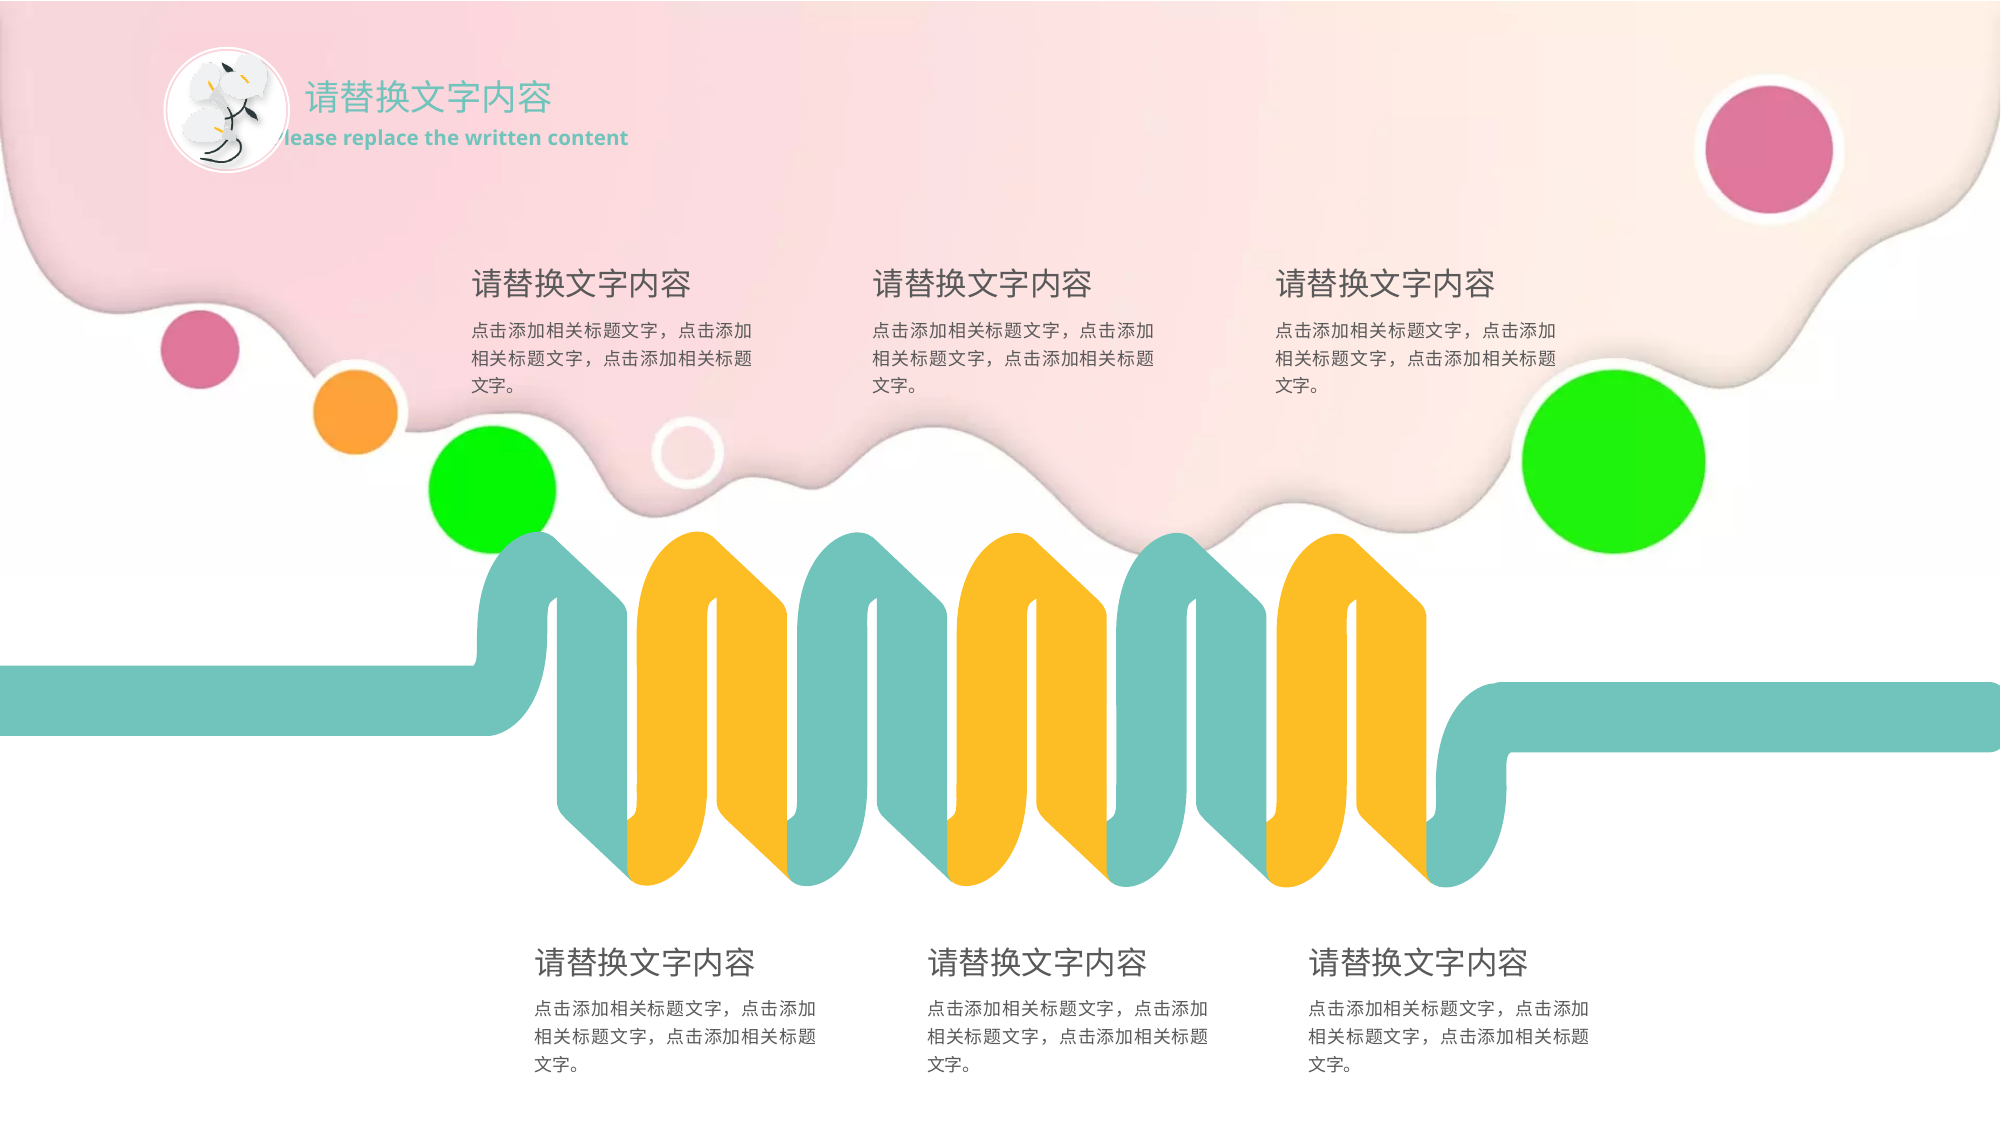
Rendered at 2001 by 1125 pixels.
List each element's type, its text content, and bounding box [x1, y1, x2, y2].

text_box 请替换文字内容 [289, 67, 568, 125]
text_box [953, 532, 1112, 887]
text_box 请替换文字内容 [520, 935, 811, 984]
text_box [760, 521, 953, 898]
text_box 点击添加相关标题文字，点击添加相关标题文字，点击添加相关标题文字。 [520, 984, 832, 1083]
text_box 请替换文字内容 [858, 256, 1150, 305]
text_box 请替换文字内容 [1260, 256, 1551, 305]
text_box 请替换文字内容 [456, 256, 748, 305]
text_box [0, 531, 633, 882]
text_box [600, 520, 792, 897]
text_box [164, 47, 289, 173]
text_box 请替换文字内容 [1293, 935, 1585, 984]
text_box 点击添加相关标题文字，点击添加相关标题文字，点击添加相关标题文字。 [1260, 305, 1572, 404]
text_box [1432, 682, 2000, 888]
text_box 点击添加相关标题文字，点击添加相关标题文字，点击添加相关标题文字。 [1293, 984, 1605, 1083]
text_box 点击添加相关标题文字，点击添加相关标题文字，点击添加相关标题文字。 [858, 305, 1170, 404]
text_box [1239, 522, 1432, 899]
text_box Please replace the written content [289, 117, 645, 157]
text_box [1079, 521, 1272, 898]
text_box 请替换文字内容 [912, 935, 1204, 984]
picture [0, 1, 2001, 574]
text_box 点击添加相关标题文字，点击添加相关标题文字，点击添加相关标题文字。 [456, 305, 768, 404]
text_box 点击添加相关标题文字，点击添加相关标题文字，点击添加相关标题文字。 [912, 984, 1224, 1083]
